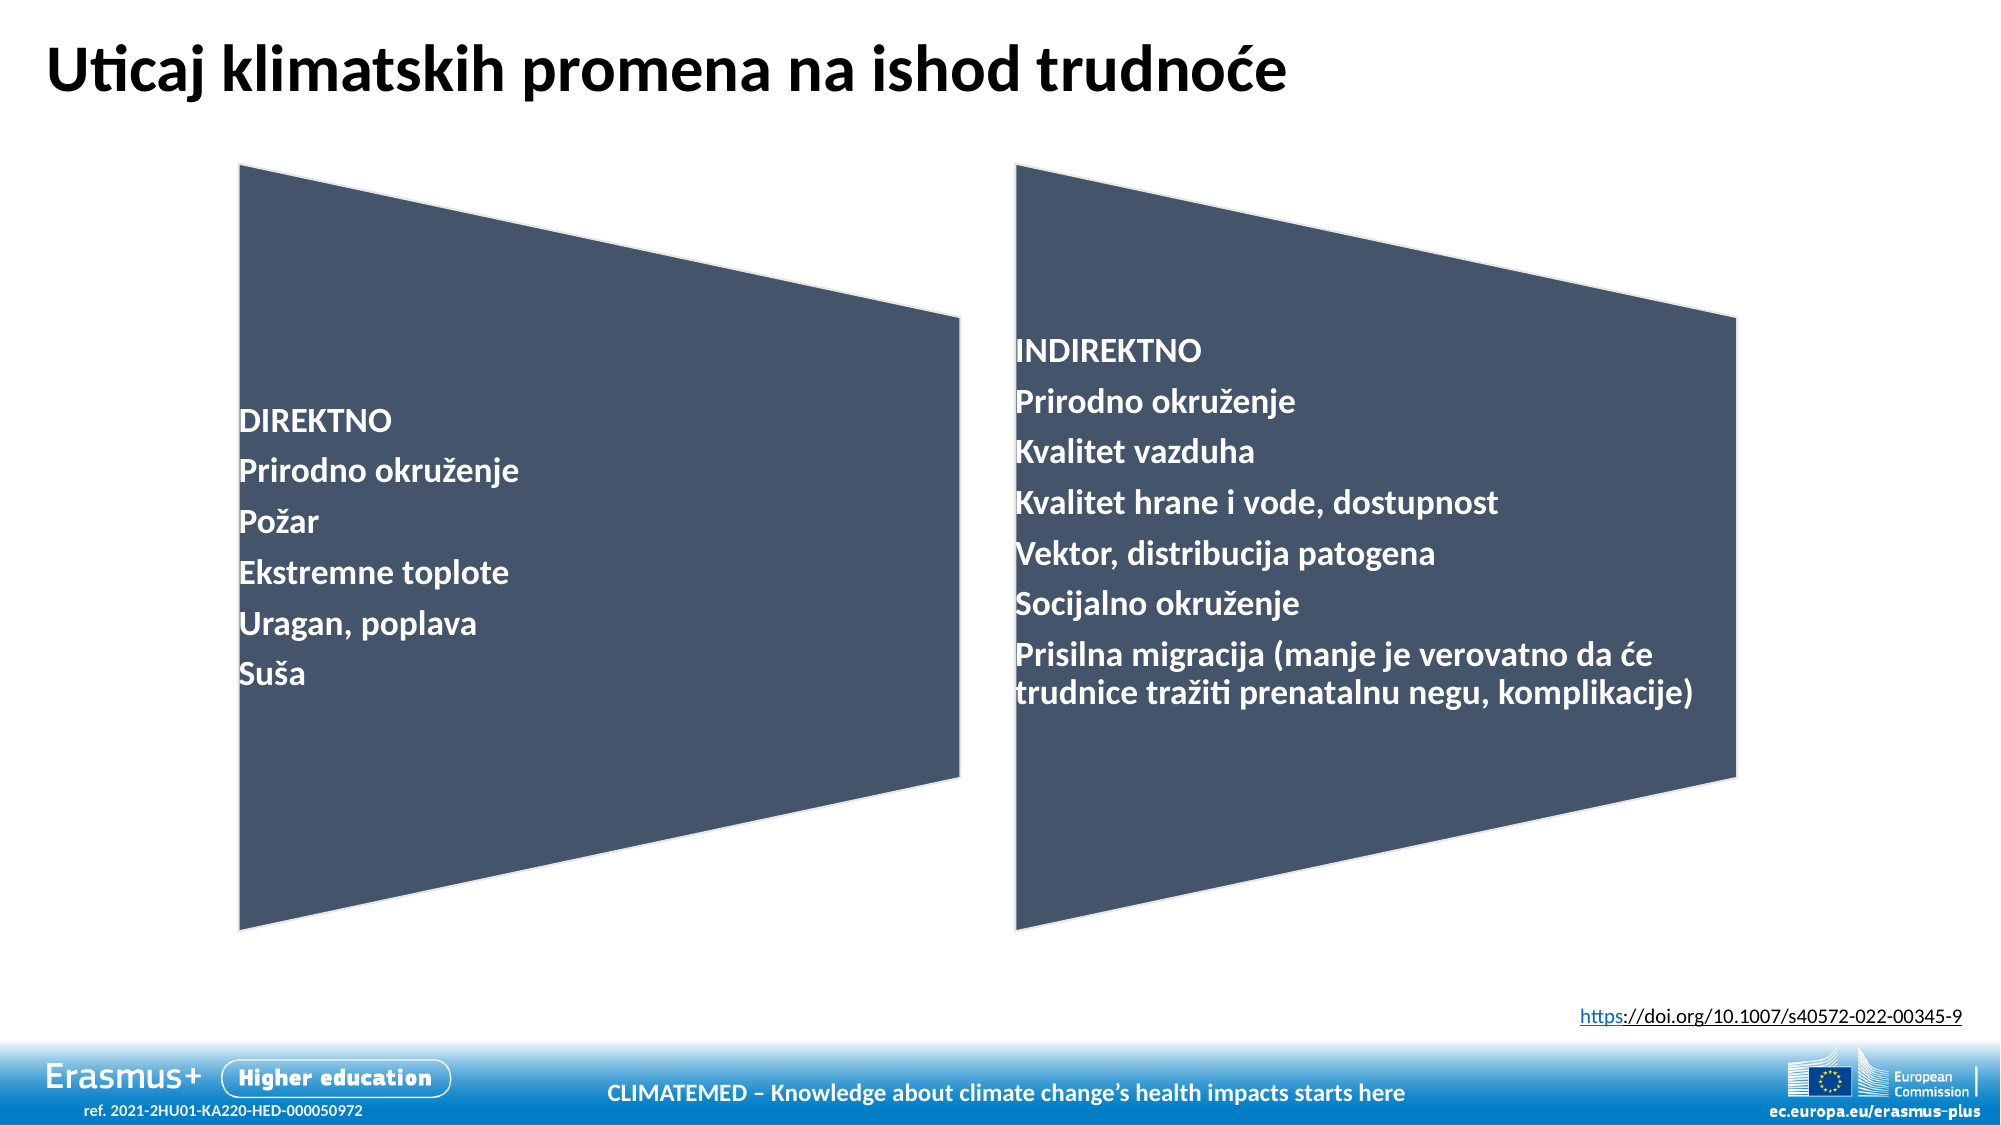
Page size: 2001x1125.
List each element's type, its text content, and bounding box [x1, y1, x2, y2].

text_box https://doi.org/10.1007/s40572-022-00345-9 [1166, 990, 1984, 1036]
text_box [238, 163, 1738, 932]
title Uticaj klimatskih promena na ishod trudnoće [31, 25, 1984, 116]
picture [0, 899, 2000, 1125]
